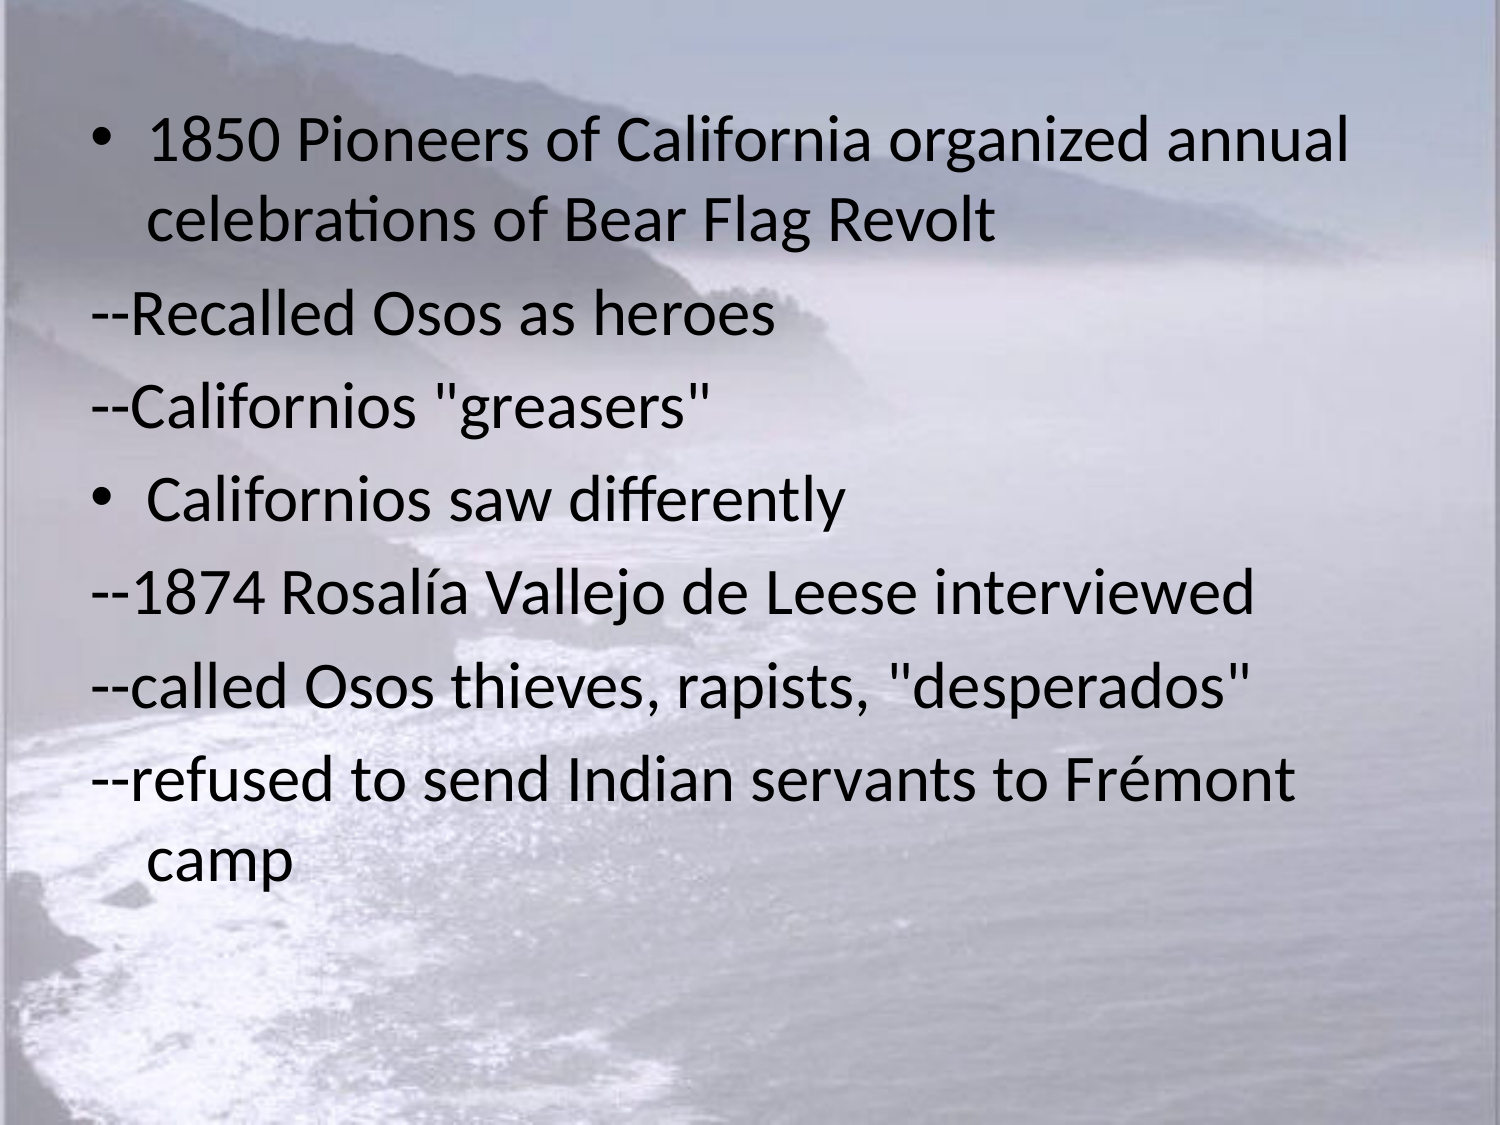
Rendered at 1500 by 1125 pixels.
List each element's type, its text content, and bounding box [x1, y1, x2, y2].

list 1850 Pioneers of California organized annual celebrations of Bear Flag Revolt --Recalled Osos as heroes --Californios "greasers" Californios saw differently --1874 Rosalía Vallejo de Leese interviewed --called Osos thieves, rapists, "desperados" --refused to send Indian servants to Frémont camp [75, 87, 1425, 1005]
picture [0, 0, 1500, 1125]
